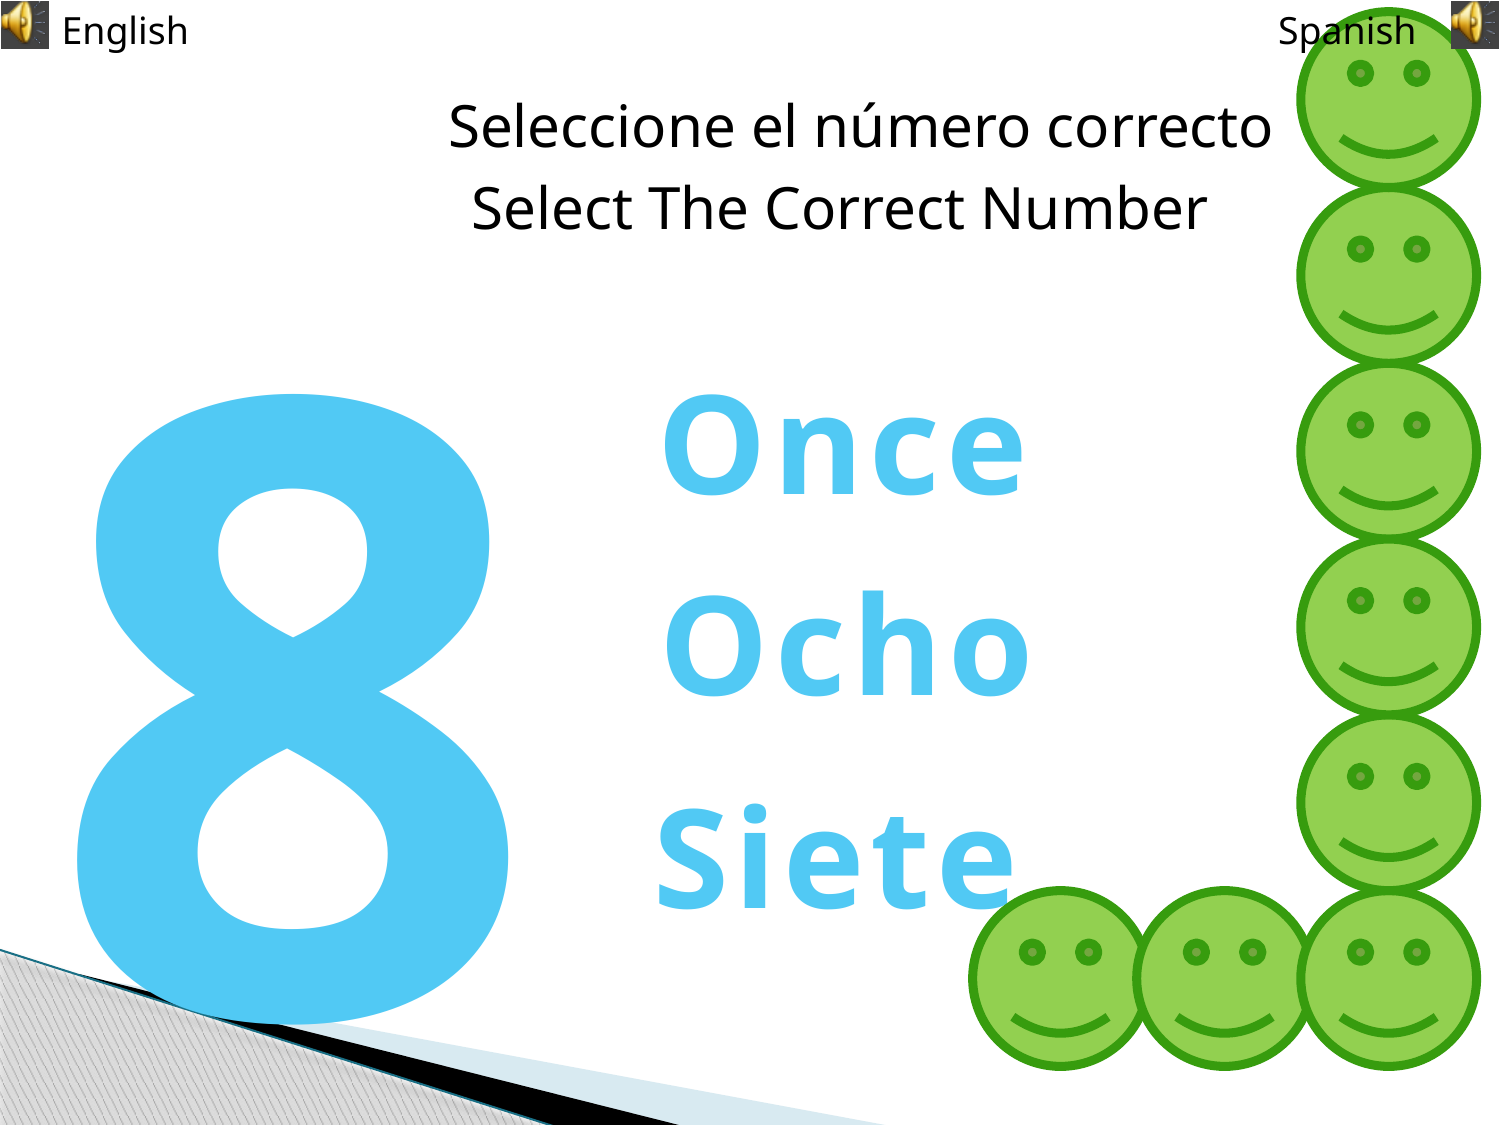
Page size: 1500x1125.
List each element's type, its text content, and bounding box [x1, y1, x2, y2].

text_box [1296, 891, 1482, 1071]
text_box [1296, 363, 1482, 539]
text_box Ocho [644, 550, 1049, 731]
text_box [968, 886, 1143, 1071]
text_box [1296, 188, 1482, 368]
text_box Spanish [1113, 0, 1449, 60]
text_box [1132, 886, 1307, 1071]
text_box Once [642, 349, 1043, 530]
text_box Siete [638, 763, 1034, 944]
text_box [1296, 534, 1482, 720]
text_box 8 [32, 148, 555, 1125]
picture [0, 0, 51, 51]
text_box Select The Correct Number [456, 164, 1301, 249]
text_box Seleccione el número correcto [433, 82, 1324, 167]
text_box [1296, 60, 1482, 193]
text_box English [51, 0, 340, 60]
picture [1449, 0, 1500, 51]
text_box [1296, 715, 1482, 896]
